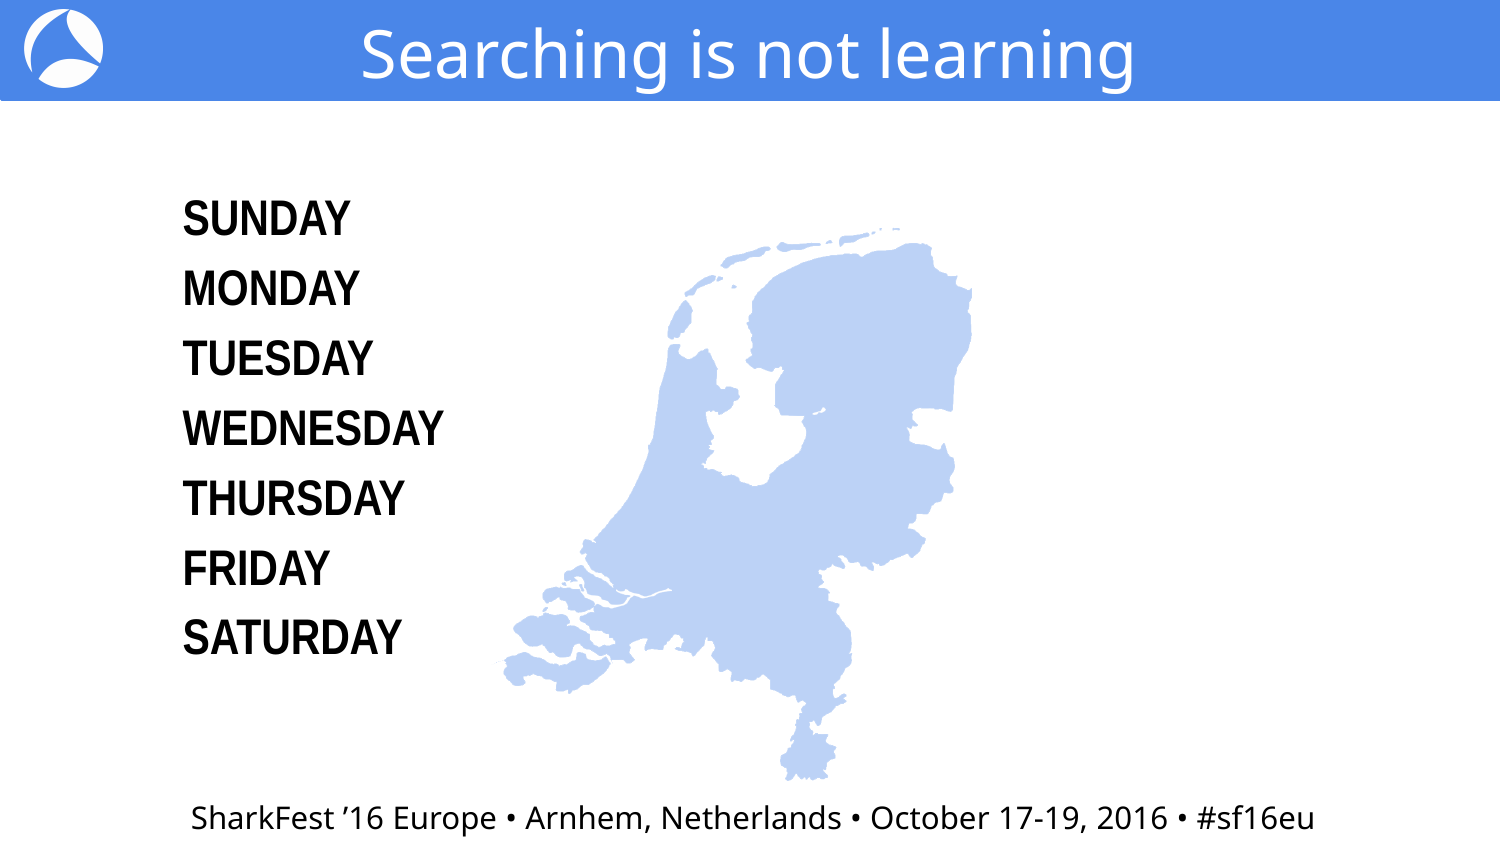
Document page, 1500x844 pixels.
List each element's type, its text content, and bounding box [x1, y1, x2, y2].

text_box SUNDAY MONDAY TUESDAY WEDNESDAY THURSDAY FRIDAY SATURDAY [167, 177, 918, 673]
list [64, 126, 1436, 788]
list Searching is not learning [0, 0, 1500, 103]
